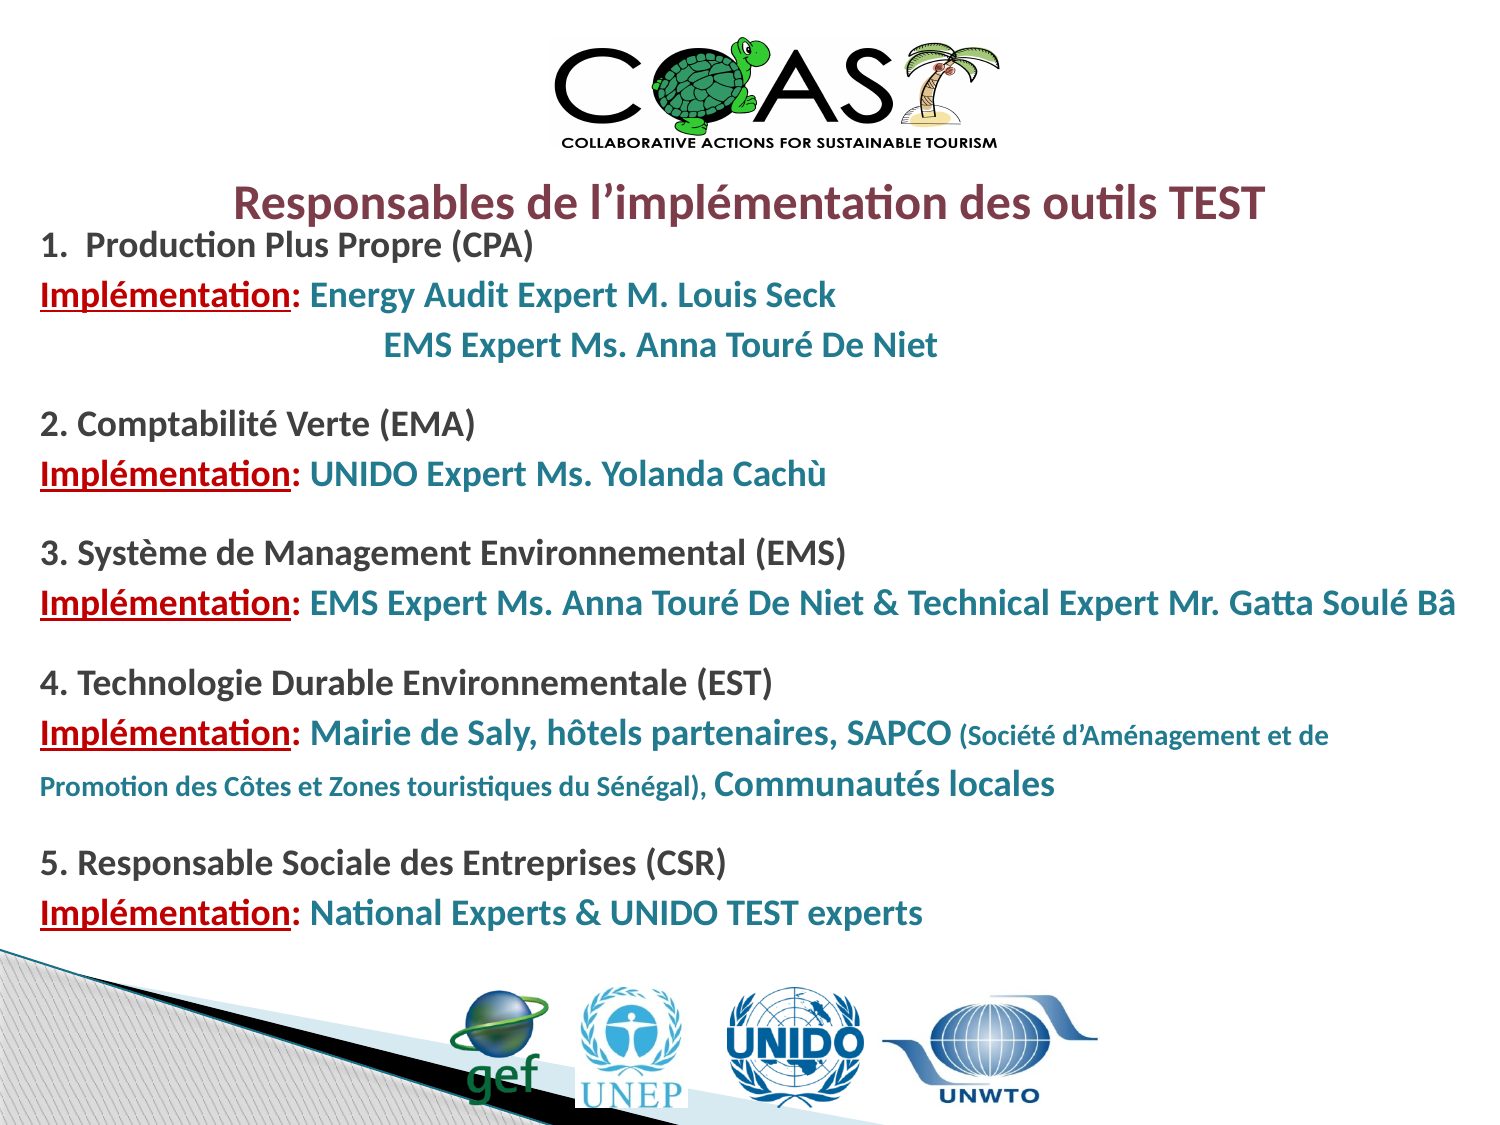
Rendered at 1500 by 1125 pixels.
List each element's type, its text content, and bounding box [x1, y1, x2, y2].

picture [877, 1041, 1100, 1108]
text_box Responsables de l’implémentation des outils TEST [34, 162, 1466, 212]
picture [447, 1041, 551, 1108]
text_box 1. Production Plus Propre (CPA) Implémentation: Energy Audit Expert M. Louis Seck EMS Expert Ms. Anna Touré De Niet 2. Comptabilité Verte (EMA) Implémentation: UNIDO Expert Ms. Yolanda Cachù 3. Système de Management Environnemental (EMS) Implémentation: EMS Expert Ms. Anna Touré De Niet & Technical Expert Mr. Gatta Soulé Bâ 4. Technologie Durable Environnementale (EST) Implémentation: Mairie de Saly, hôtels partenaires, SAPCO (Société d’Aménagement et de Promotion des Côtes et Zones touristiques du Sénégal), Communautés locales 5. Responsable Sociale des Entreprises (CSR) Implémentation: National Experts & UNIDO TEST experts [24, 212, 1475, 1041]
picture [549, 37, 1000, 148]
picture [727, 1041, 864, 1108]
picture [575, 1041, 688, 1108]
